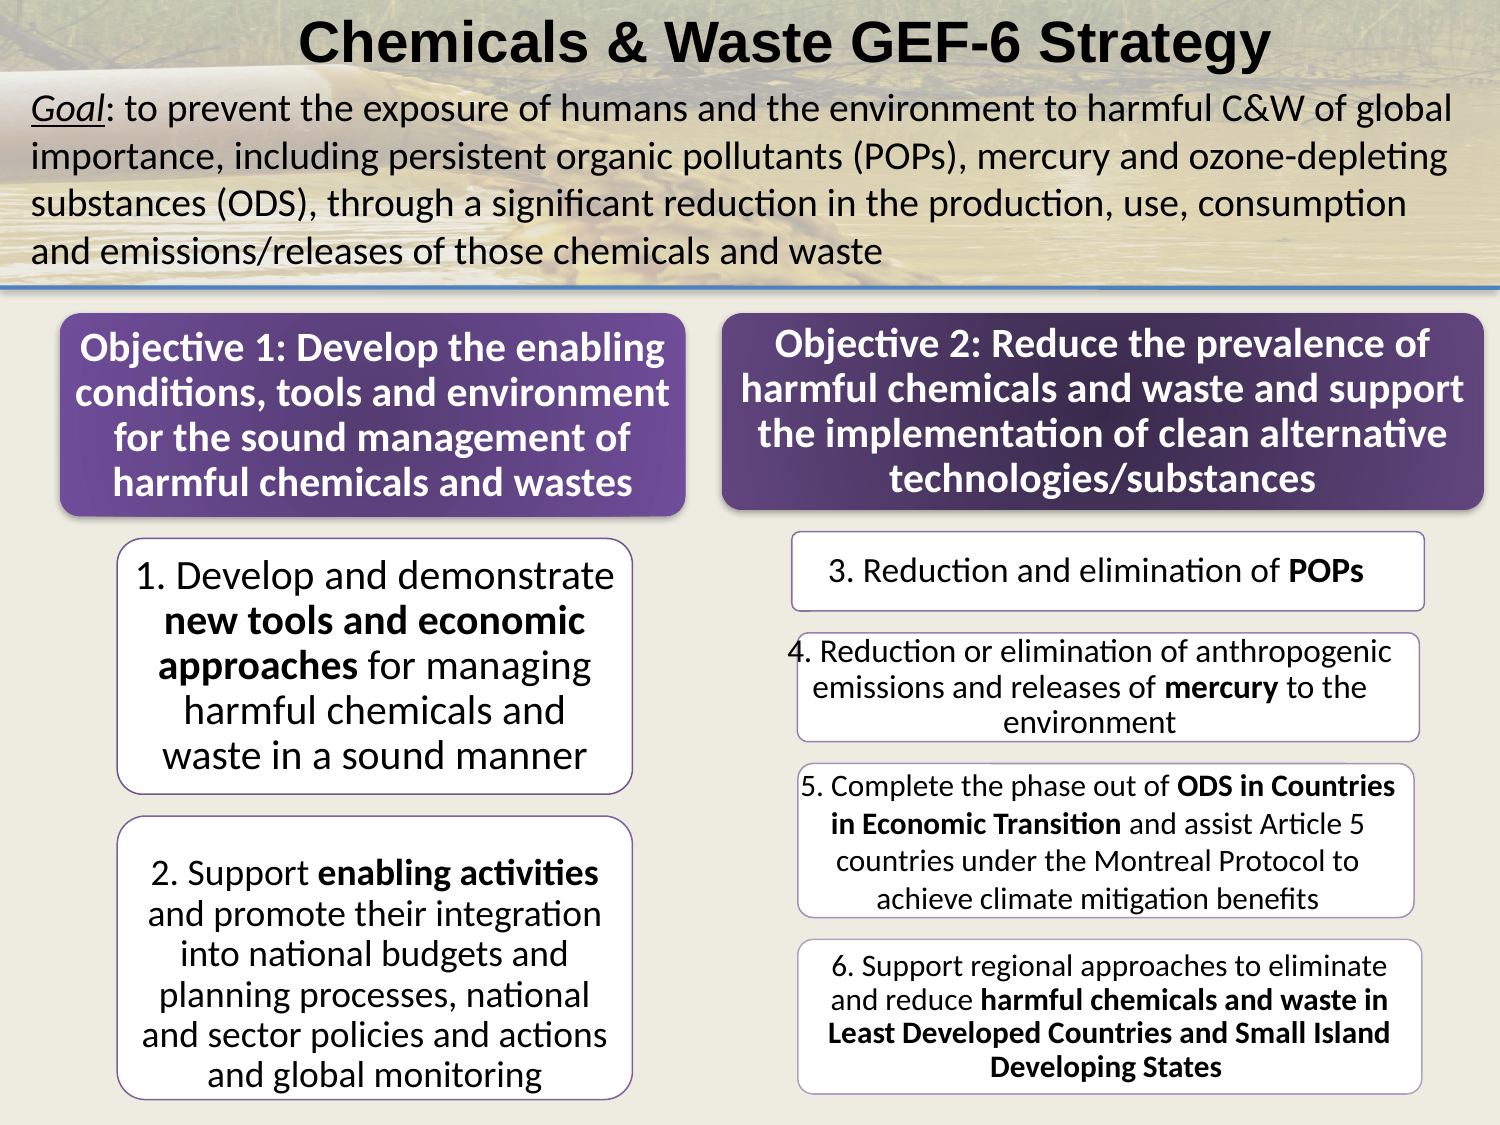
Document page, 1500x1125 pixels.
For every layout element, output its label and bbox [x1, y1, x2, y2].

text_box [781, 632, 1420, 742]
text_box [116, 815, 633, 1125]
text_box [782, 531, 1425, 612]
text_box [721, 312, 1485, 511]
picture [0, 0, 1500, 287]
text_box [797, 939, 1423, 1095]
text_box [116, 538, 633, 795]
text_box [59, 312, 686, 517]
text_box [794, 763, 1415, 918]
